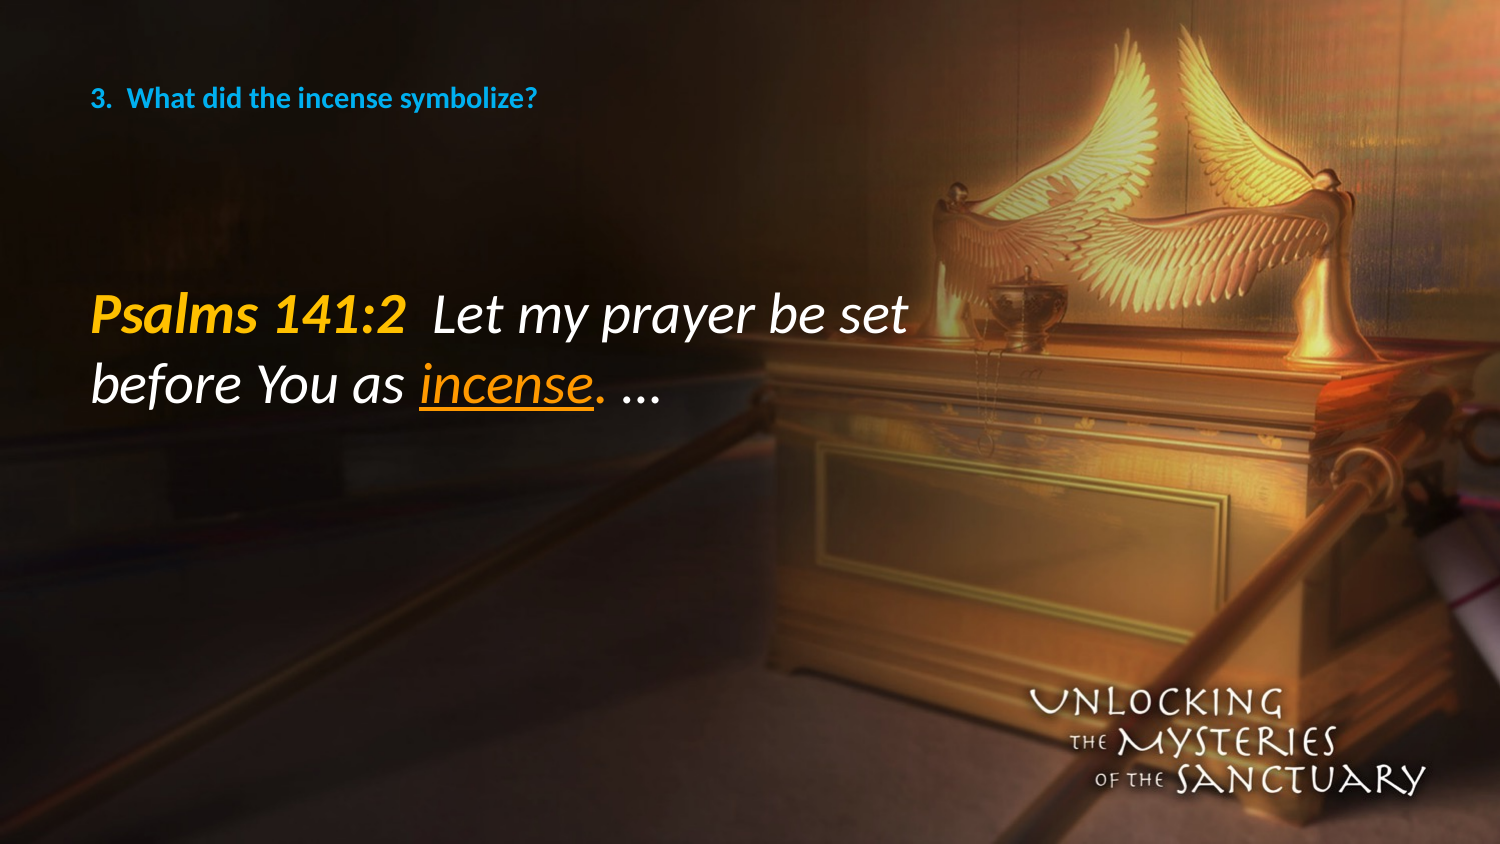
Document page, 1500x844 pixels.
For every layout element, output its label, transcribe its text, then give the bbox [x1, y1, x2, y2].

list Psalms 141:2 Let my prayer be set before You as incense. … [75, 267, 933, 754]
picture [0, 0, 1500, 844]
title 3. What did the incense symbolize? [75, 33, 1425, 175]
